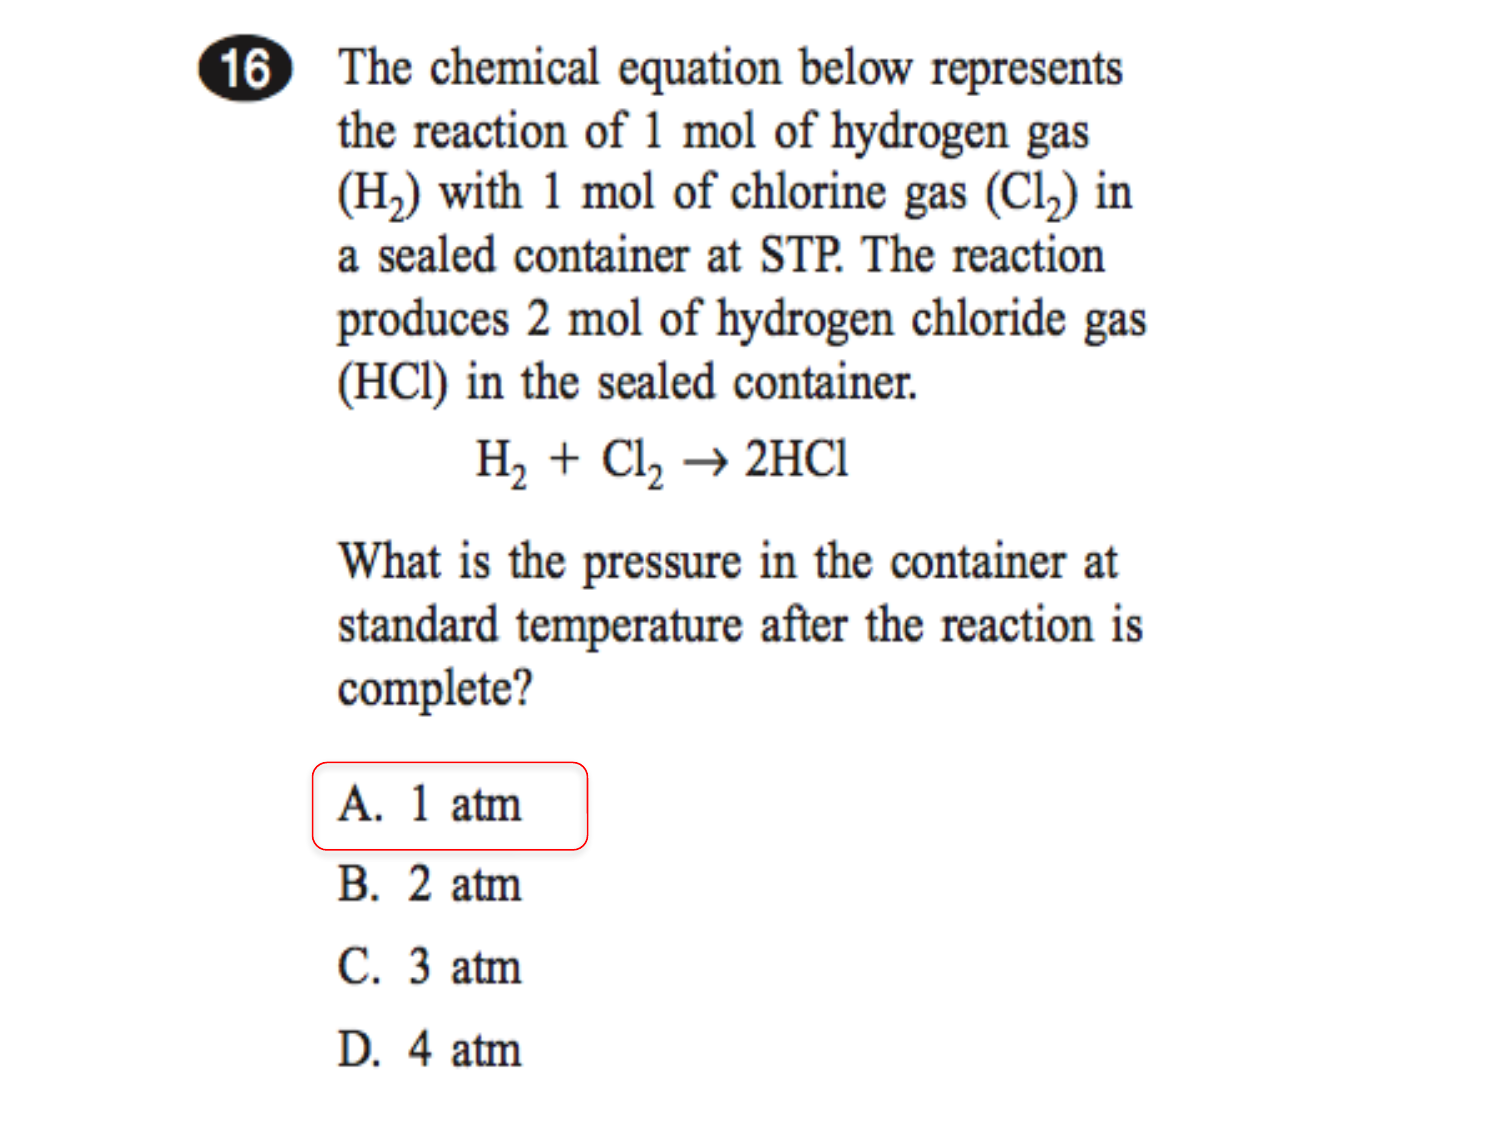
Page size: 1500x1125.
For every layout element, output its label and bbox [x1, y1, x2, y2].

picture [149, 5, 1173, 1125]
